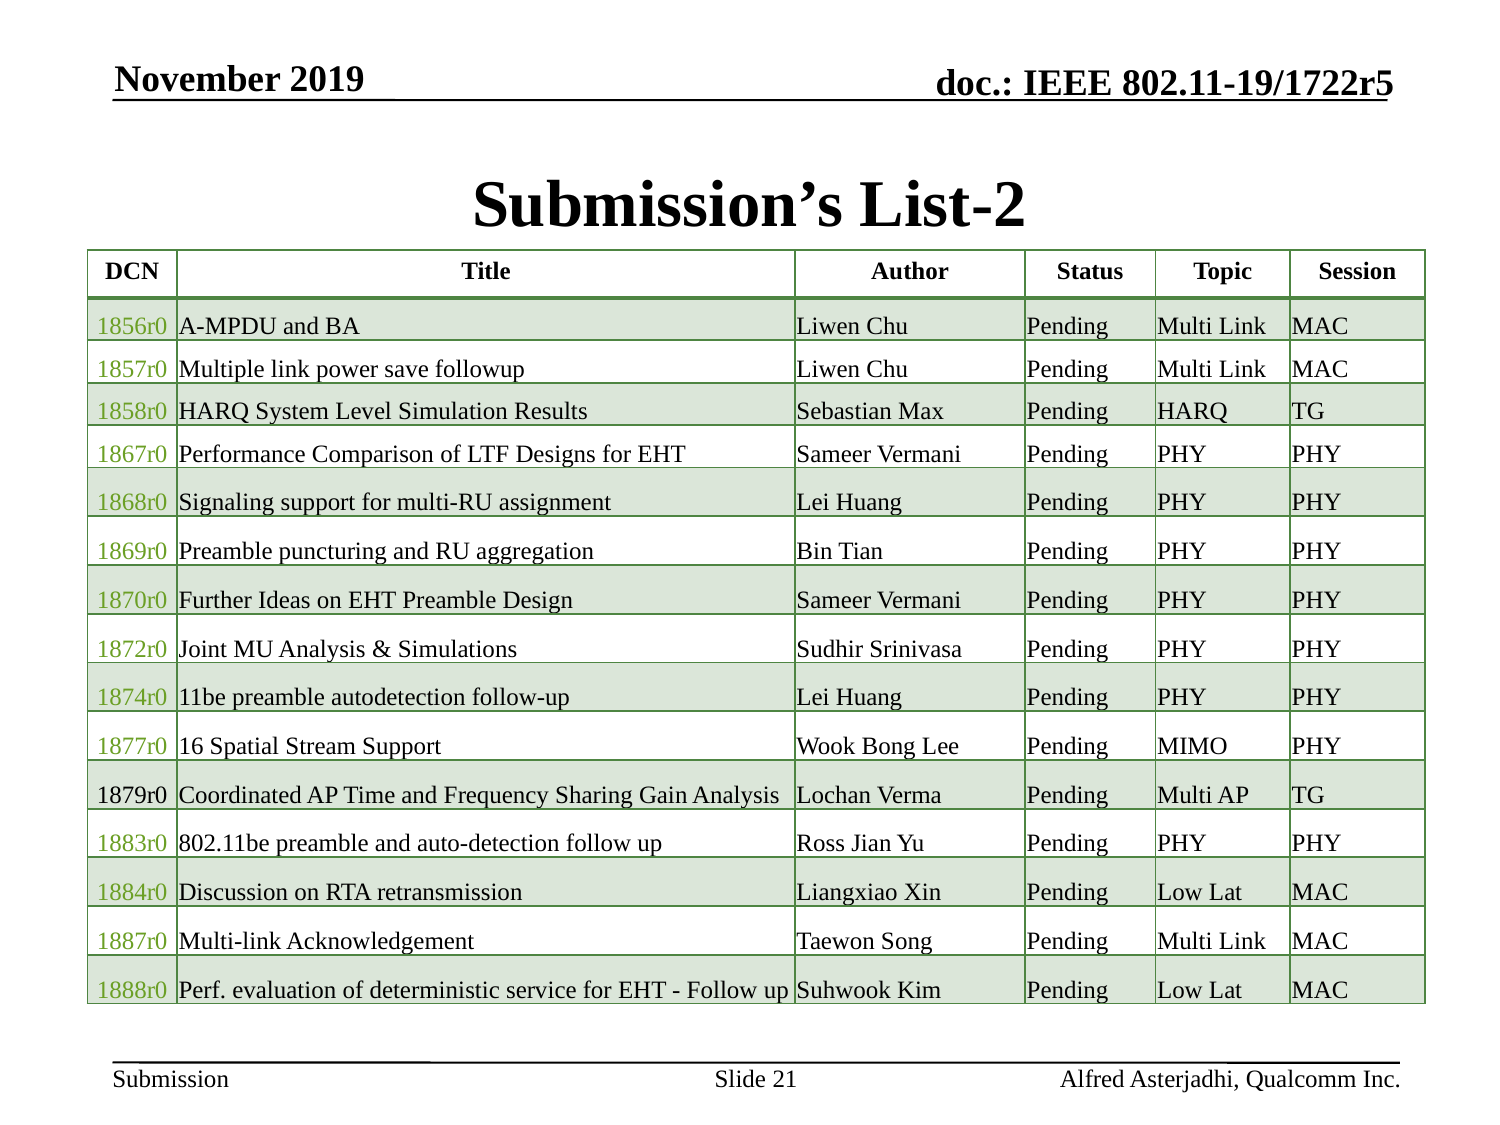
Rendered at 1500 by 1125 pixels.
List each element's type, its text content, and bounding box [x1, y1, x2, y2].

table_cell 1872r0 [88, 615, 176, 662]
slide_number Slide 21 [712, 1061, 800, 1123]
table_cell 1877r0 [88, 712, 176, 759]
table_cell 1887r0 [88, 907, 176, 954]
table_cell Coordinated AP Time and Frequency Sharing Gain Analysis [178, 761, 794, 808]
table_cell PHY [1156, 566, 1289, 613]
table_cell Pending [1026, 907, 1155, 954]
table_cell Joint MU Analysis & Simulations [178, 615, 794, 662]
table_cell Multi Link [1156, 341, 1289, 382]
table_cell Wook Bong Lee [796, 712, 1024, 759]
table_cell PHY [1156, 615, 1289, 662]
table_cell Pending [1026, 761, 1155, 808]
table_cell Discussion on RTA retransmission [178, 858, 794, 905]
table_header Topic [1156, 251, 1289, 296]
table_cell PHY [1156, 663, 1289, 710]
table_cell Pending [1026, 712, 1155, 759]
table_cell Pending [1026, 384, 1155, 424]
table_cell Performance Comparison of LTF Designs for EHT [178, 426, 794, 467]
table_cell Pending [1026, 810, 1155, 856]
table_cell Sameer Vermani [796, 566, 1024, 613]
table_cell Multi AP [1156, 761, 1289, 808]
table_cell Pending [1026, 300, 1155, 339]
table_header Session [1291, 251, 1424, 296]
table_cell PHY [1291, 712, 1424, 759]
table_cell 1867r0 [88, 426, 176, 467]
table_cell PHY [1291, 426, 1424, 467]
table_cell PHY [1156, 426, 1289, 467]
table_cell 1879r0 [88, 761, 176, 808]
table_cell 1868r0 [88, 468, 176, 515]
table_cell 1857r0 [88, 341, 176, 382]
table_cell MAC [1291, 858, 1424, 905]
table_cell Pending [1026, 468, 1155, 515]
table_cell PHY [1291, 566, 1424, 613]
table_cell Pending [1026, 956, 1155, 1003]
table_cell TG [1291, 761, 1424, 808]
table_cell MAC [1291, 300, 1424, 339]
table_cell MAC [1291, 341, 1424, 382]
table_cell Signaling support for multi-RU assignment [178, 468, 794, 515]
table_cell 1856r0 [88, 300, 176, 339]
table_cell 1883r0 [88, 810, 176, 856]
table_cell Pending [1026, 341, 1155, 382]
table_header Author [796, 251, 1024, 296]
table_cell Taewon Song [796, 907, 1024, 954]
table_cell Suhwook Kim [796, 956, 1024, 1003]
table_cell MAC [1291, 956, 1424, 1003]
table_cell PHY [1156, 517, 1289, 564]
table_cell HARQ [1156, 384, 1289, 424]
table_cell PHY [1291, 468, 1424, 515]
table_cell MIMO [1156, 712, 1289, 759]
table_cell Low Lat [1156, 858, 1289, 905]
table_cell Ross Jian Yu [796, 810, 1024, 856]
table_cell Sameer Vermani [796, 426, 1024, 467]
table_cell TG [1291, 384, 1424, 424]
title Submission’s List-2 [112, 112, 1388, 249]
table_cell 11be preamble autodetection follow-up [178, 663, 794, 710]
table_cell MAC [1291, 907, 1424, 954]
table_cell Multi-link Acknowledgement [178, 907, 794, 954]
table_cell Liwen Chu [796, 341, 1024, 382]
footer Alfred Asterjadhi, Qualcomm Inc. [878, 1061, 1402, 1093]
table_cell PHY [1156, 810, 1289, 856]
table_cell Pending [1026, 858, 1155, 905]
table_header Title [178, 251, 794, 296]
table_cell 1858r0 [88, 384, 176, 424]
table_cell Perf. evaluation of deterministic service for EHT - Follow up [178, 956, 794, 1003]
table_cell HARQ System Level Simulation Results [178, 384, 794, 424]
table_cell Bin Tian [796, 517, 1024, 564]
table_cell Low Lat [1156, 956, 1289, 1003]
table_cell Pending [1026, 426, 1155, 467]
table_cell 1870r0 [88, 566, 176, 613]
table_cell PHY [1291, 663, 1424, 710]
table_cell 1869r0 [88, 517, 176, 564]
table_cell 1888r0 [88, 956, 176, 1003]
table_cell Sudhir Srinivasa [796, 615, 1024, 662]
table_cell 802.11be preamble and auto-detection follow up [178, 810, 794, 856]
table_cell Multiple link power save followup [178, 341, 794, 382]
table_cell Lochan Verma [796, 761, 1024, 808]
table_cell Lei Huang [796, 663, 1024, 710]
table_header Status [1026, 251, 1155, 296]
table_cell Multi Link [1156, 300, 1289, 339]
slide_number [114, 54, 423, 100]
table_cell 1884r0 [88, 858, 176, 905]
table_cell Multi Link [1156, 907, 1289, 954]
table_cell PHY [1156, 468, 1289, 515]
table_cell A-MPDU and BA [178, 300, 794, 339]
table_cell Pending [1026, 517, 1155, 564]
table_header DCN [88, 251, 176, 296]
table_cell PHY [1291, 517, 1424, 564]
table_cell Liangxiao Xin [796, 858, 1024, 905]
table_cell Further Ideas on EHT Preamble Design [178, 566, 794, 613]
table_cell Pending [1026, 566, 1155, 613]
table_cell PHY [1291, 810, 1424, 856]
table_cell Pending [1026, 615, 1155, 662]
table_cell 16 Spatial Stream Support [178, 712, 794, 759]
table_cell Sebastian Max [796, 384, 1024, 424]
table_cell PHY [1291, 615, 1424, 662]
table_cell Liwen Chu [796, 300, 1024, 339]
table_cell Lei Huang [796, 468, 1024, 515]
table_cell 1874r0 [88, 663, 176, 710]
table_cell Preamble puncturing and RU aggregation [178, 517, 794, 564]
table_cell Pending [1026, 663, 1155, 710]
